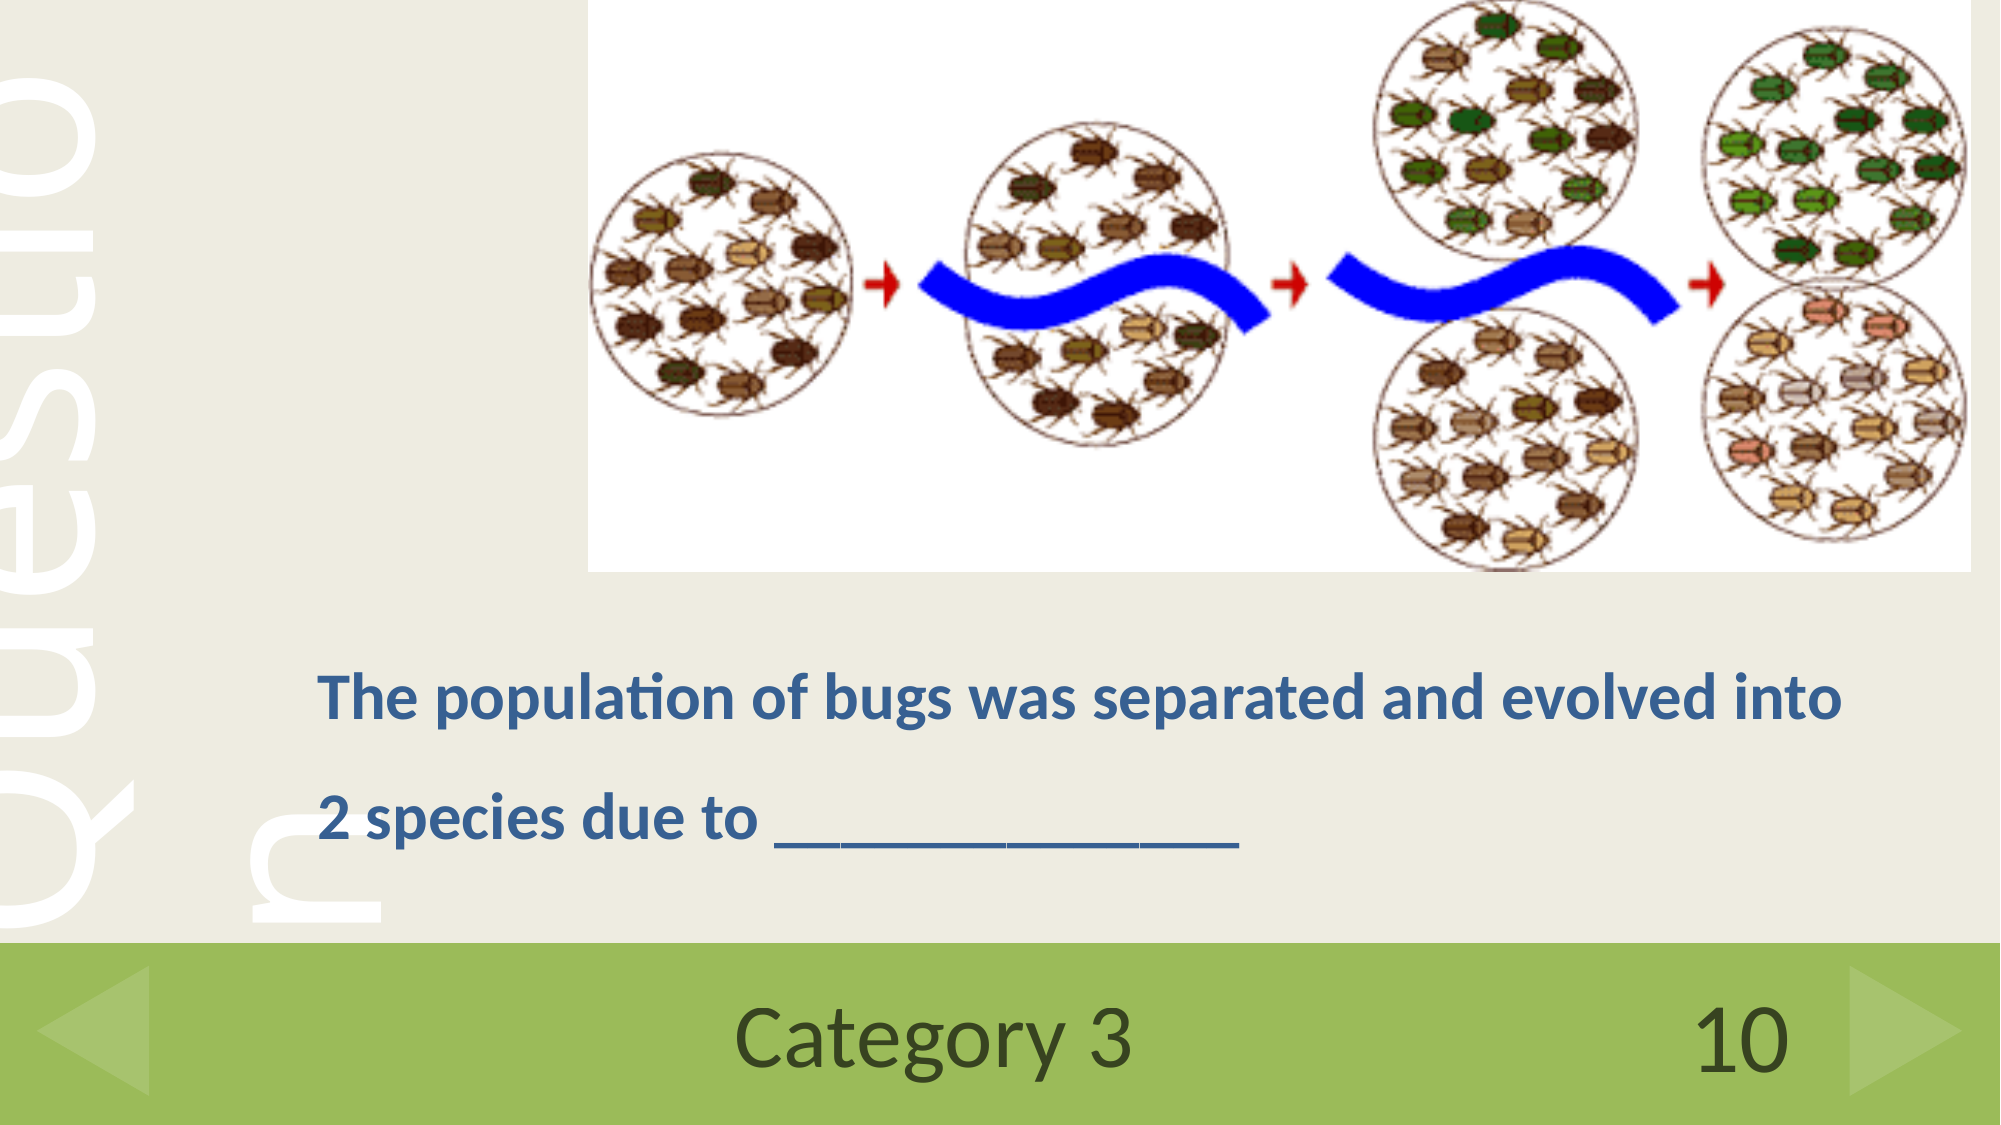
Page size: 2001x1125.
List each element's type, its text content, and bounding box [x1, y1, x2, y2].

title Category 3 [34, 937, 1835, 1125]
list The population of bugs was separated and evolved into 2 species due to ______________ [302, 630, 1904, 916]
picture [588, 0, 1971, 573]
